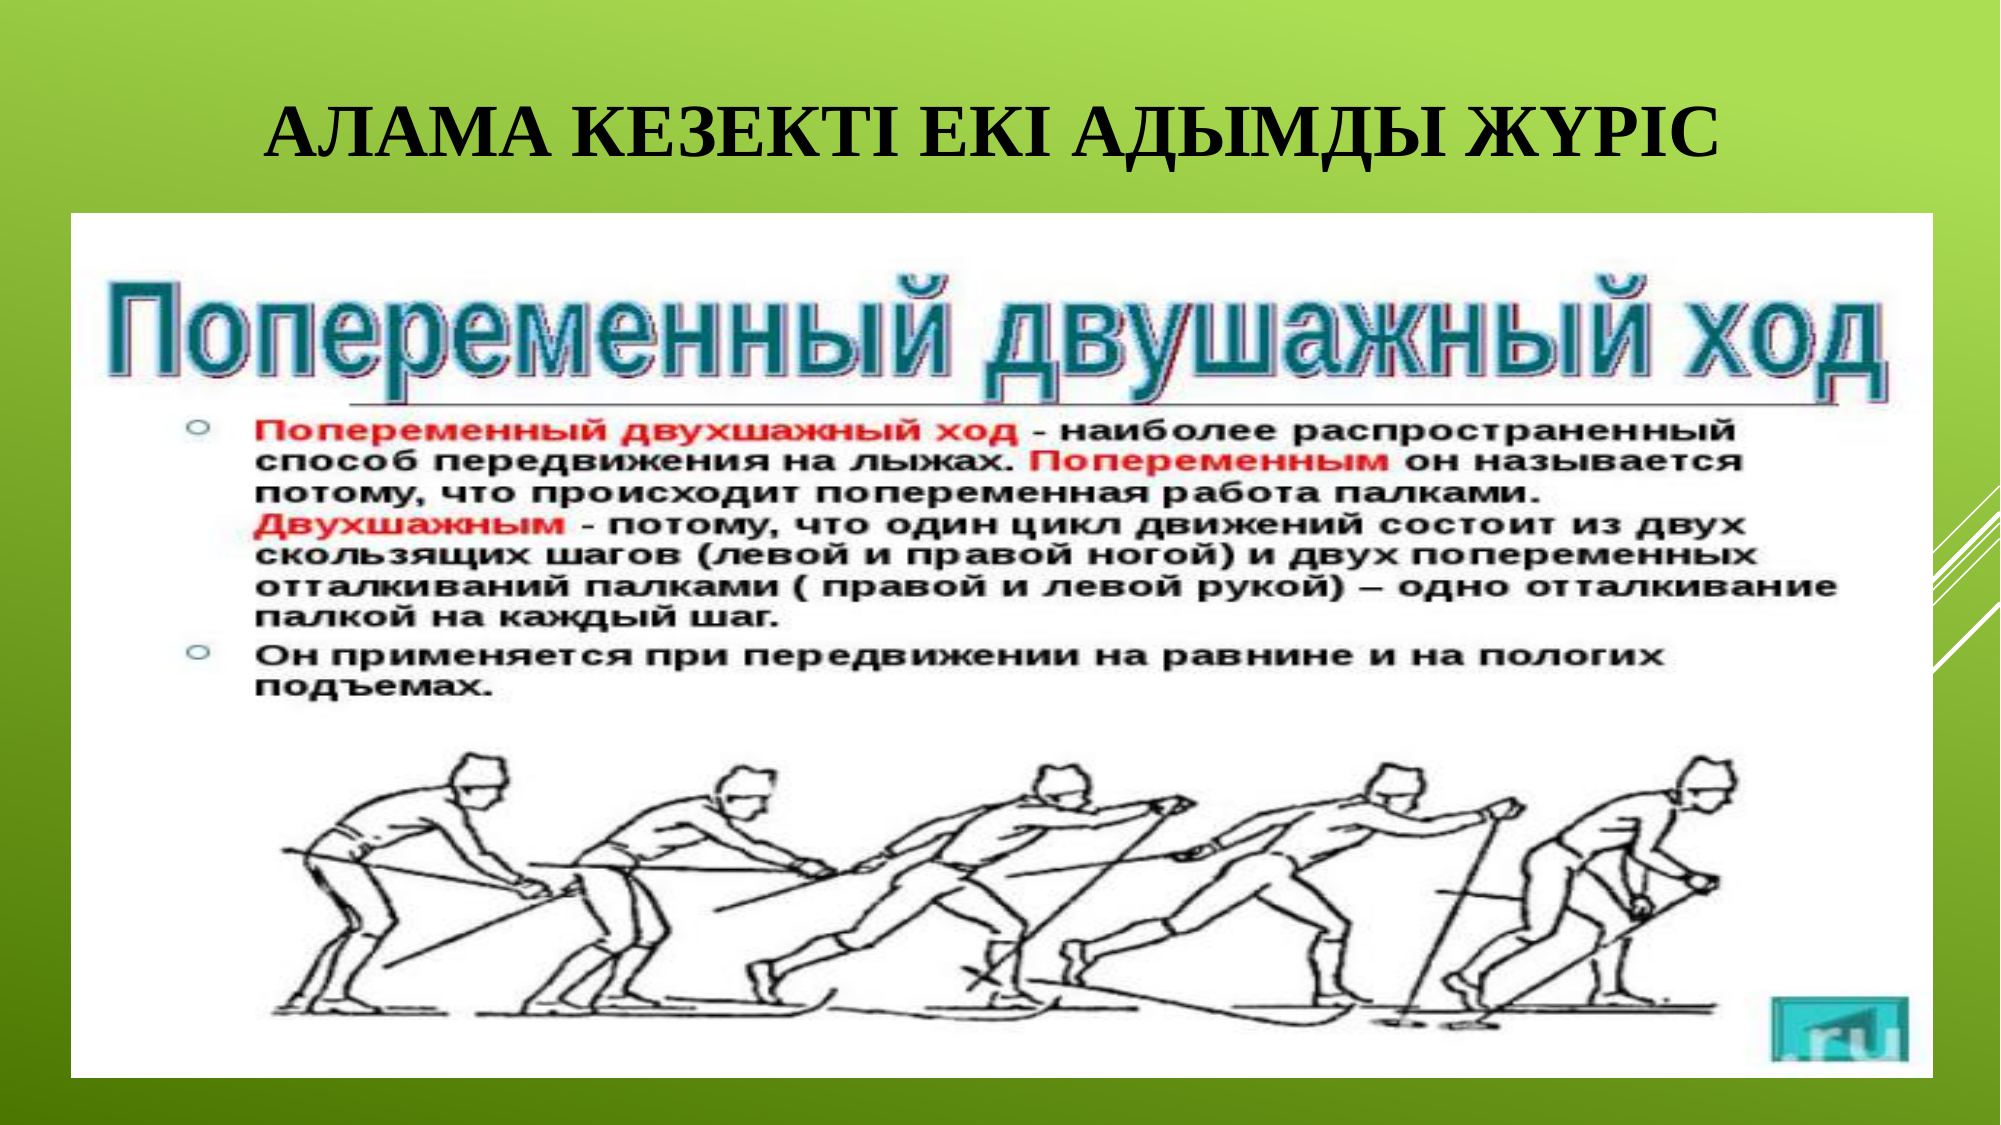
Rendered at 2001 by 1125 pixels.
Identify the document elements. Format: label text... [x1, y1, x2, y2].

picture [71, 213, 1934, 1078]
title Алама кезекті екі адымды жүріс [112, 40, 1877, 213]
